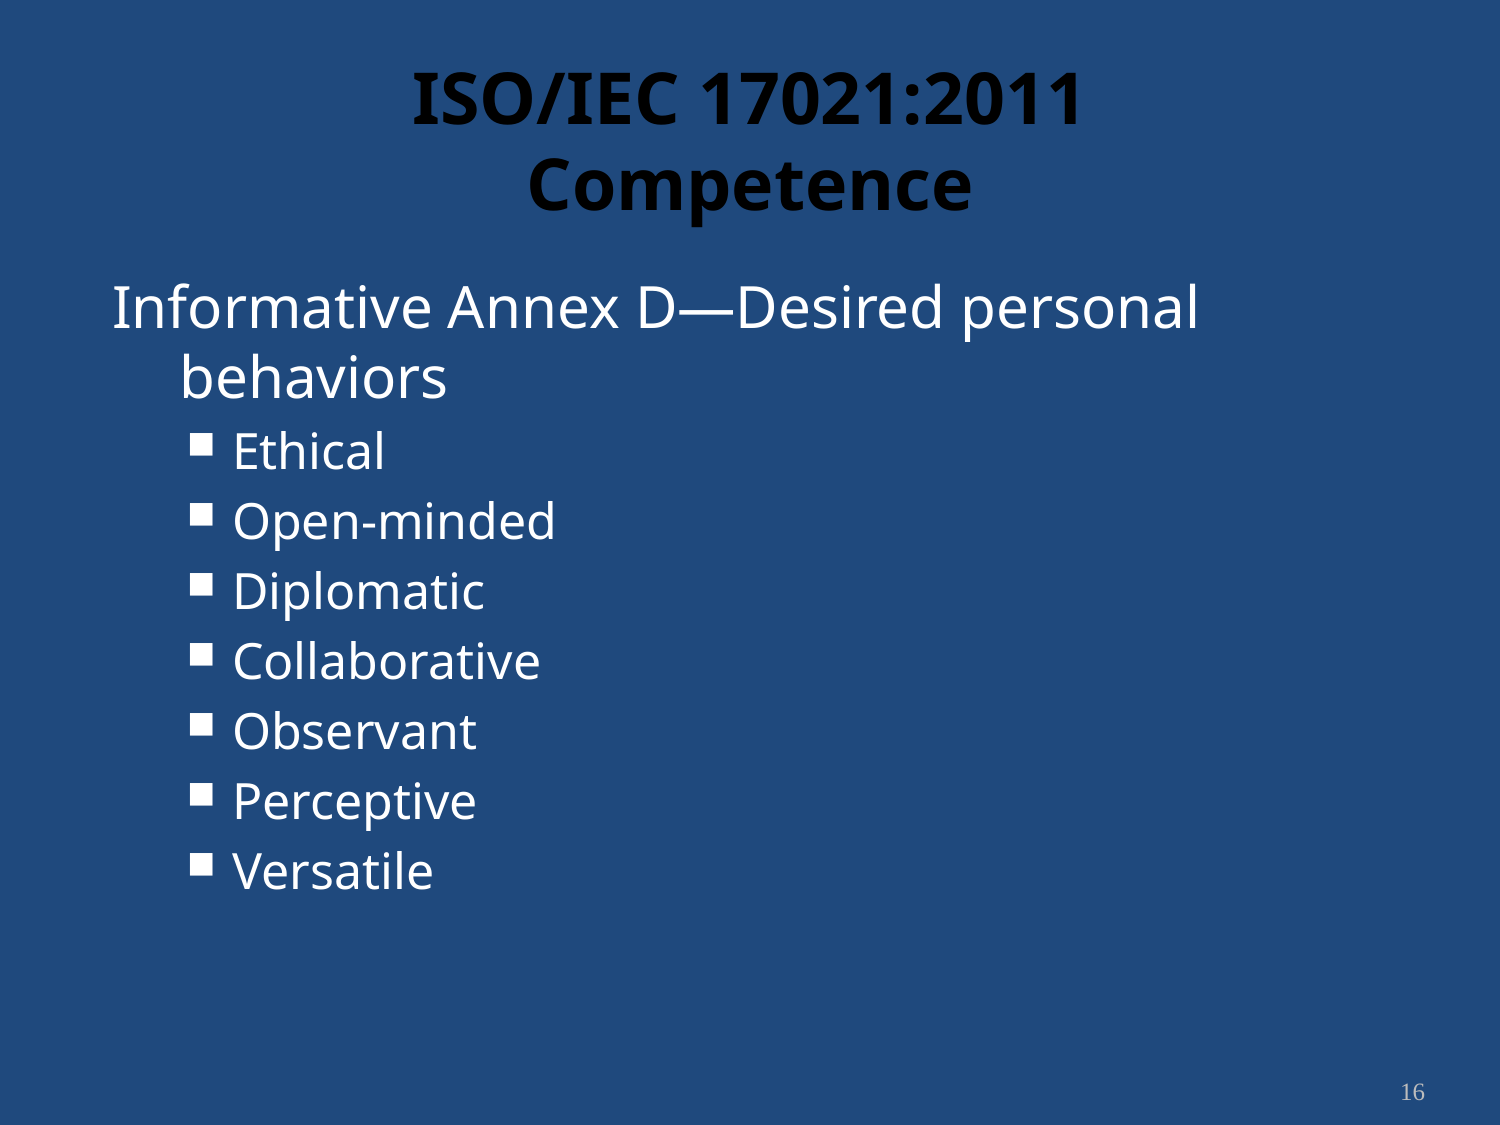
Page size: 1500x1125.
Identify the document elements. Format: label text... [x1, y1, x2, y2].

list Informative Annex D—Desired personal behaviors Ethical Open-minded Diplomatic Collaborative Observant Perceptive Versatile [75, 262, 1425, 1035]
slide_number 16 [1299, 1052, 1425, 1113]
title ISO/IEC 17021:2011 Competence [75, 45, 1425, 233]
